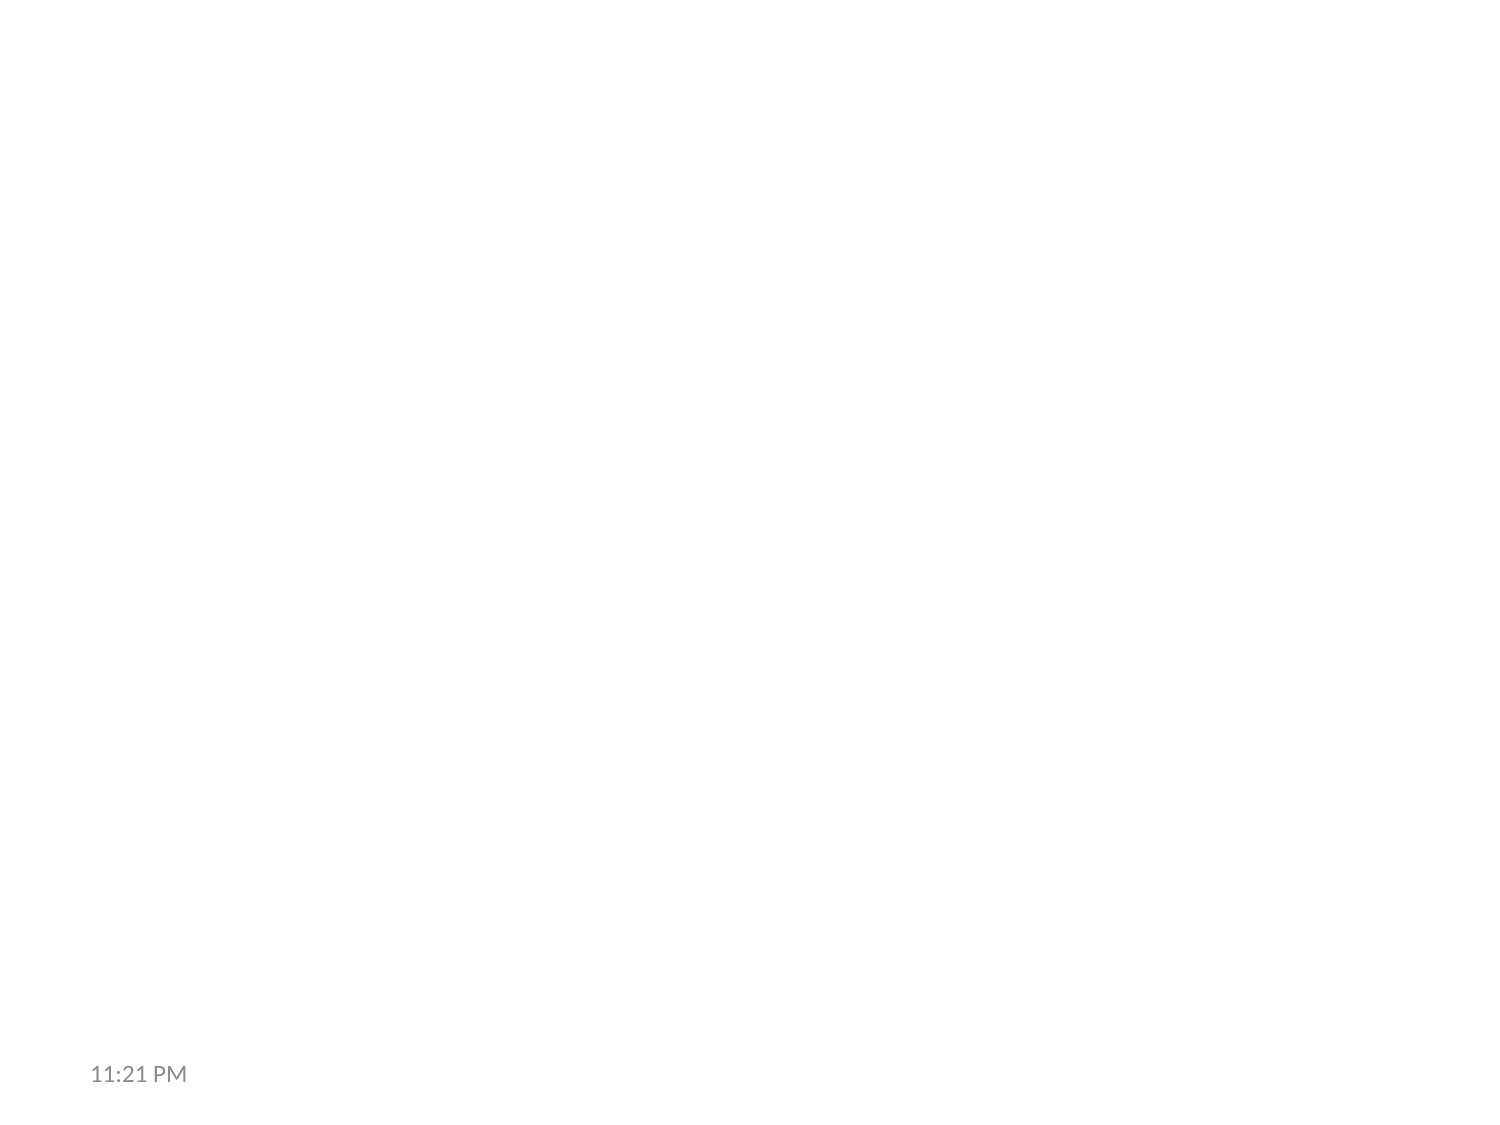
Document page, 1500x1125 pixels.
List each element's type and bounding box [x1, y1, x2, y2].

slide_number [75, 1042, 425, 1103]
